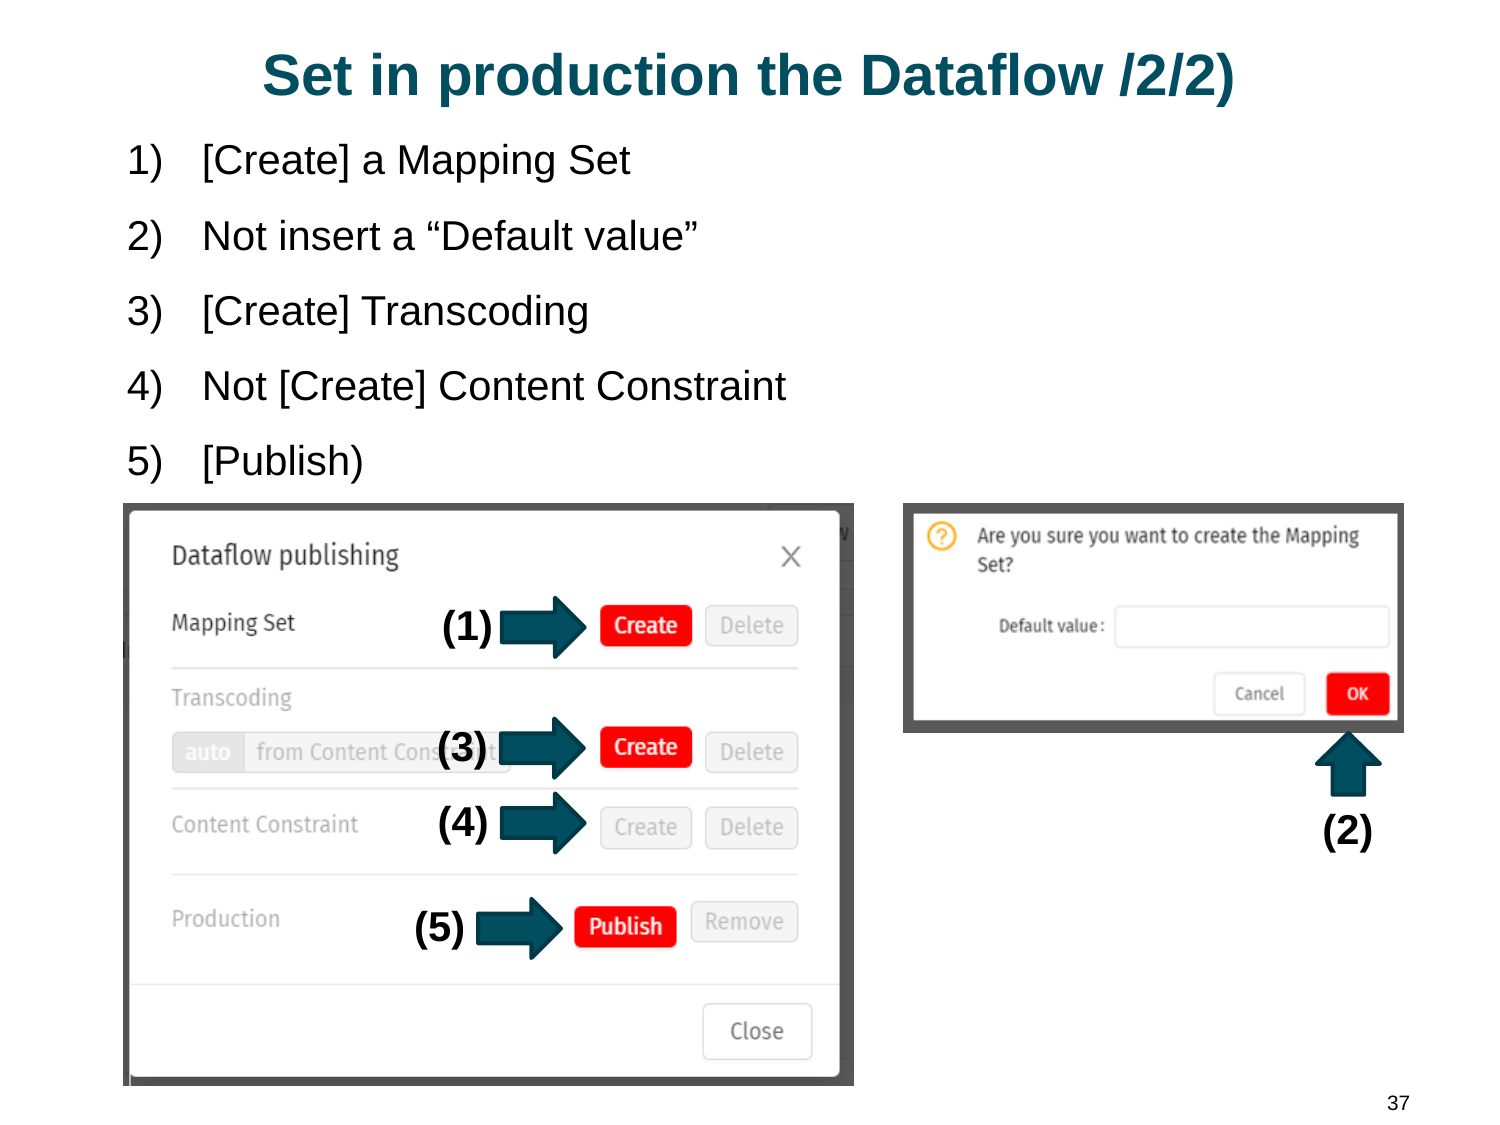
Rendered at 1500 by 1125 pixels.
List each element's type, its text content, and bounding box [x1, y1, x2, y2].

slide_number 37 [1074, 1082, 1425, 1125]
text_box [1314, 742, 1382, 795]
title Set in production the Dataflow /2/2) [75, 20, 1425, 125]
picture [903, 503, 1404, 734]
text_box (2) [1307, 795, 1389, 861]
picture [123, 503, 854, 1086]
text_box [Create] a Mapping Set Not insert a “Default value” [Create] Transcoding Not [Create] Content Constraint [Publish) [112, 126, 1465, 491]
